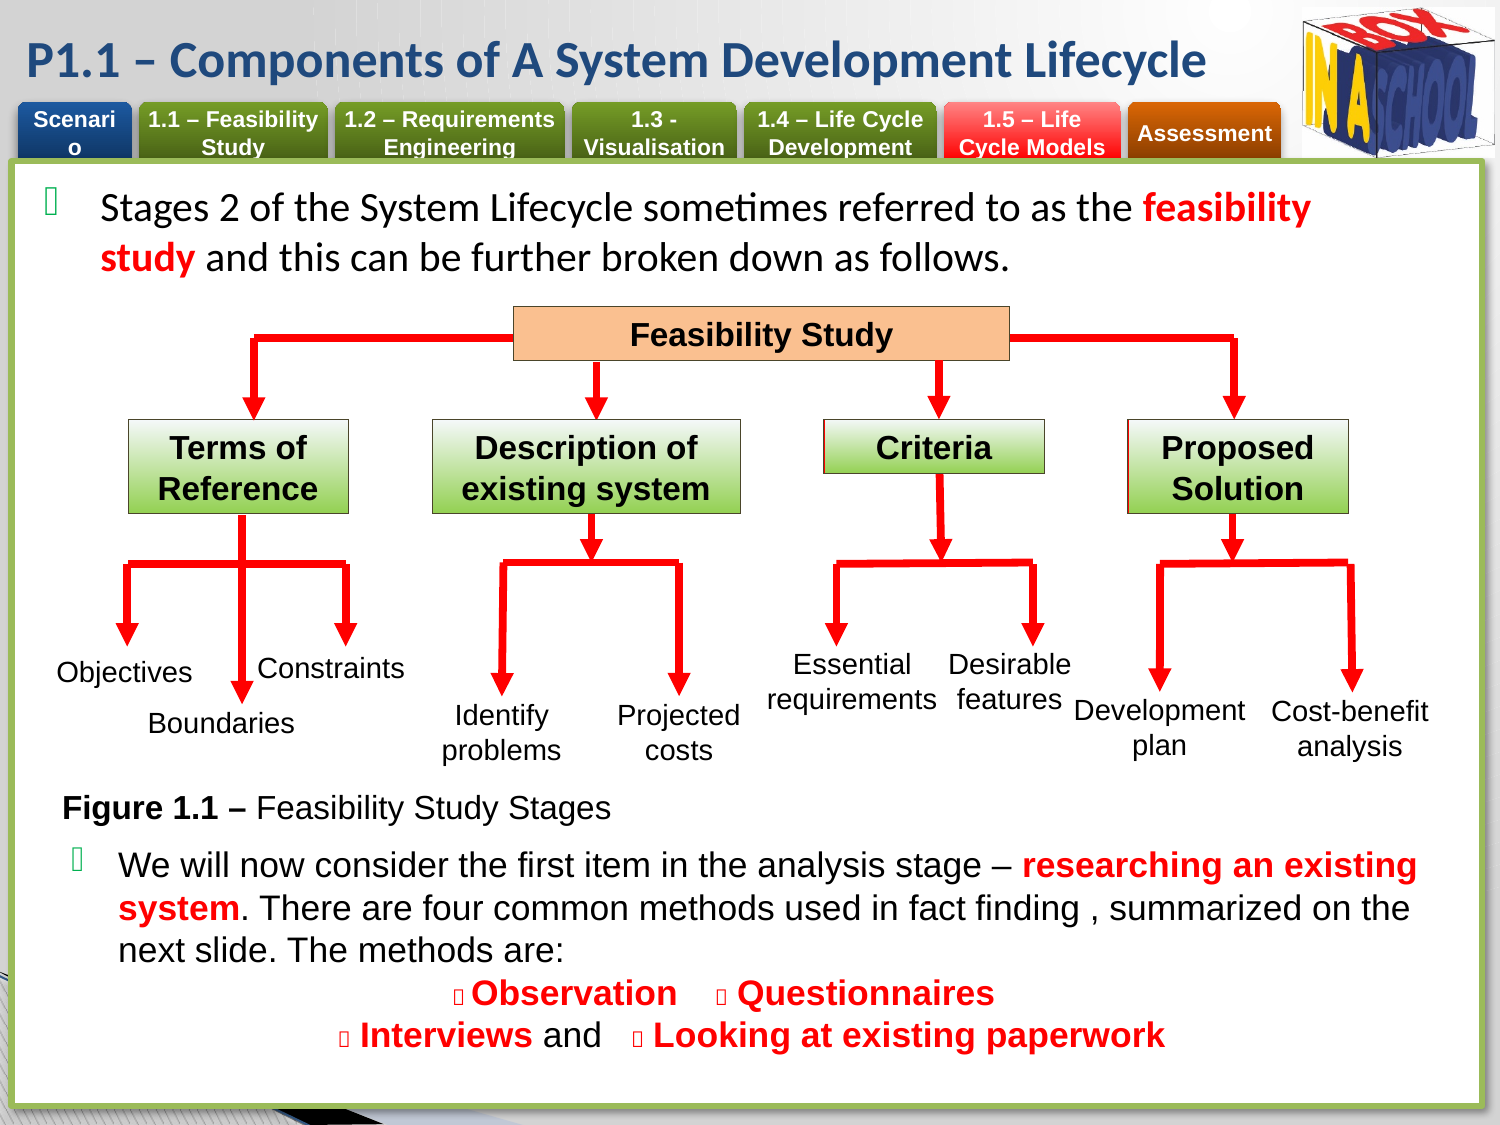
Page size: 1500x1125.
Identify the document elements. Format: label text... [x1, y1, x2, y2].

text_box Feasibility Study [513, 306, 1010, 337]
text_box Criteria [823, 419, 1045, 474]
text_box Development plan [1073, 691, 1247, 762]
text_box Stages 2 of the System Lifecycle sometimes referred to as the feasibility study and this can be further broken down as follows. [29, 172, 1424, 288]
picture [281, 1114, 303, 1125]
title P1.1 – Components of A System Development Lifecycle [11, 11, 1270, 102]
text_box Identify problems [430, 696, 573, 767]
text_box Feasibility Study [513, 350, 1010, 361]
text_box Projected costs [608, 696, 750, 767]
text_box Cost-benefit analysis [1264, 692, 1435, 763]
picture [1302, 7, 1495, 158]
text_box Essential requirements [765, 645, 938, 716]
text_box Proposed Solution [1127, 419, 1349, 514]
text_box Objectives [56, 653, 199, 689]
text_box Boundaries [147, 704, 303, 740]
text_box Constraints [257, 649, 410, 685]
text_box Desirable features [938, 645, 1081, 716]
text_box Terms of Reference [128, 419, 349, 514]
text_box Figure 1.1 – Feasibility Study Stages [47, 779, 632, 834]
text_box We will now consider the first item in the analysis stage – researching an existing system. There are four common methods used in fact finding , summarized on the next slide. The methods are:  Observation  Questionnaires  Interviews and  Looking at existing paperwork [56, 834, 1447, 1062]
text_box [938, 444, 942, 563]
text_box Description of existing system [432, 419, 741, 514]
